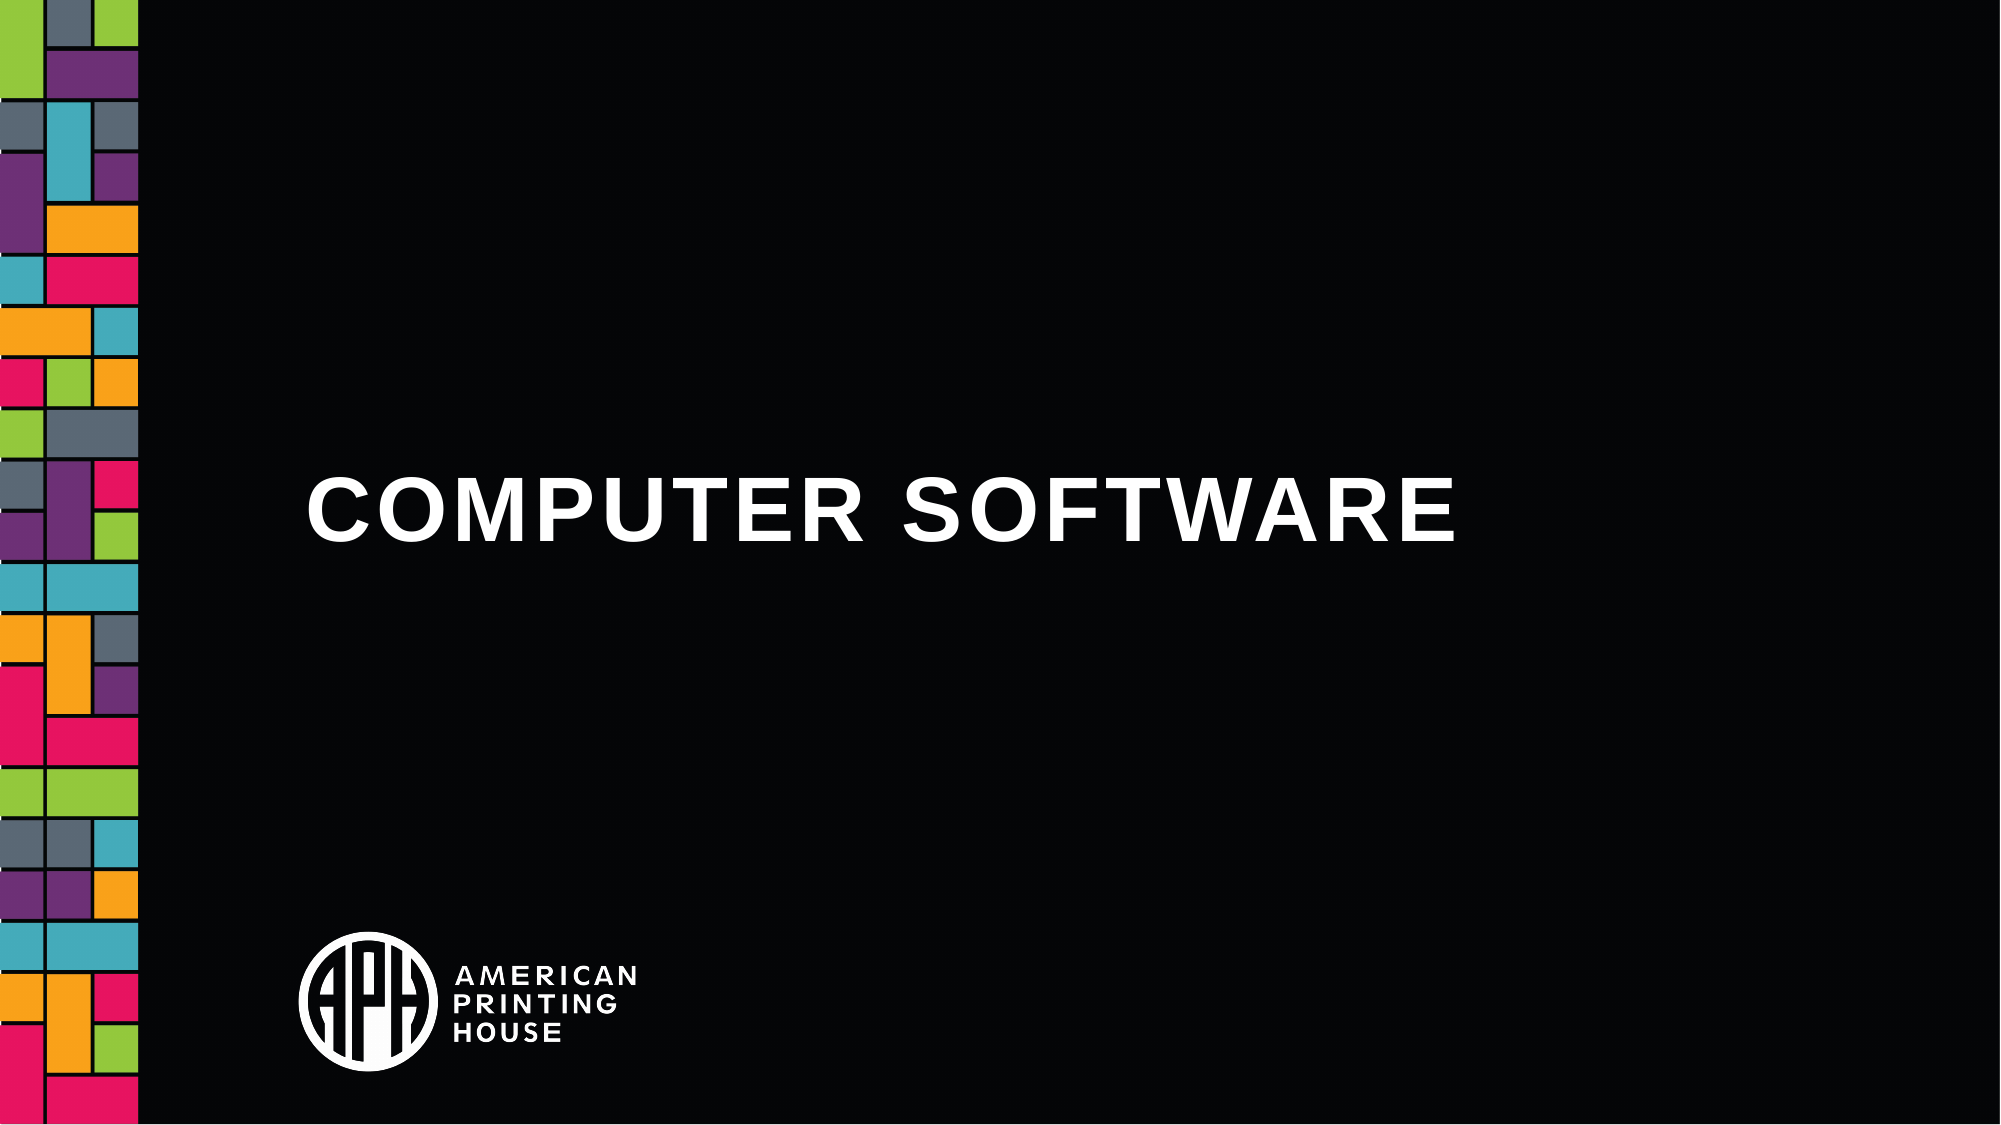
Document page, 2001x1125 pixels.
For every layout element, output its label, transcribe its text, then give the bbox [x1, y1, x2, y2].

title Computer Software [290, 454, 1736, 563]
picture [0, 0, 2001, 1125]
